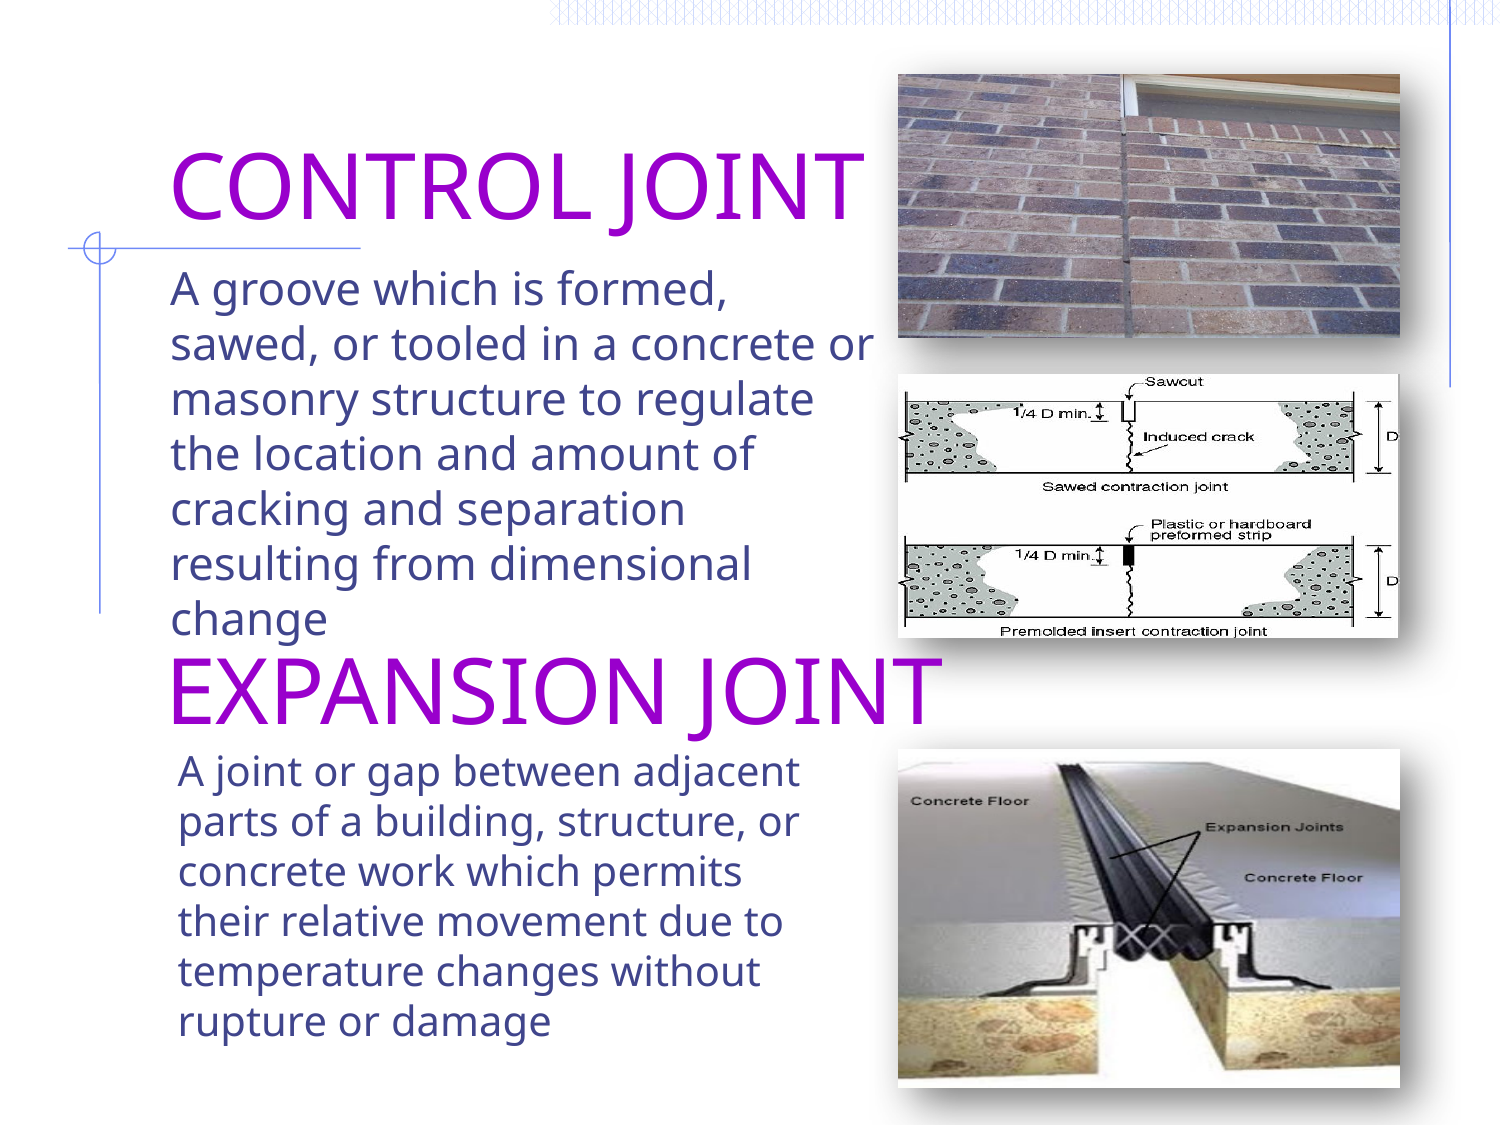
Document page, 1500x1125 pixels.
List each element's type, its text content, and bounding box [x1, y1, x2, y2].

list CONTROL JOINT [153, 13, 974, 246]
picture [898, 749, 1401, 1088]
list A groove which is formed, sawed, or tooled in a concrete or masonry structure to regulate the location and amount of cracking and separation resulting from dimensional change [155, 252, 891, 565]
picture [898, 74, 1401, 338]
list EXPANSION JOINT [150, 612, 1042, 750]
picture [898, 374, 1401, 638]
list A joint or gap between adjacent parts of a building, structure, or concrete work which permits their relative movement due to temperature changes without rupture or damage [162, 737, 838, 1125]
